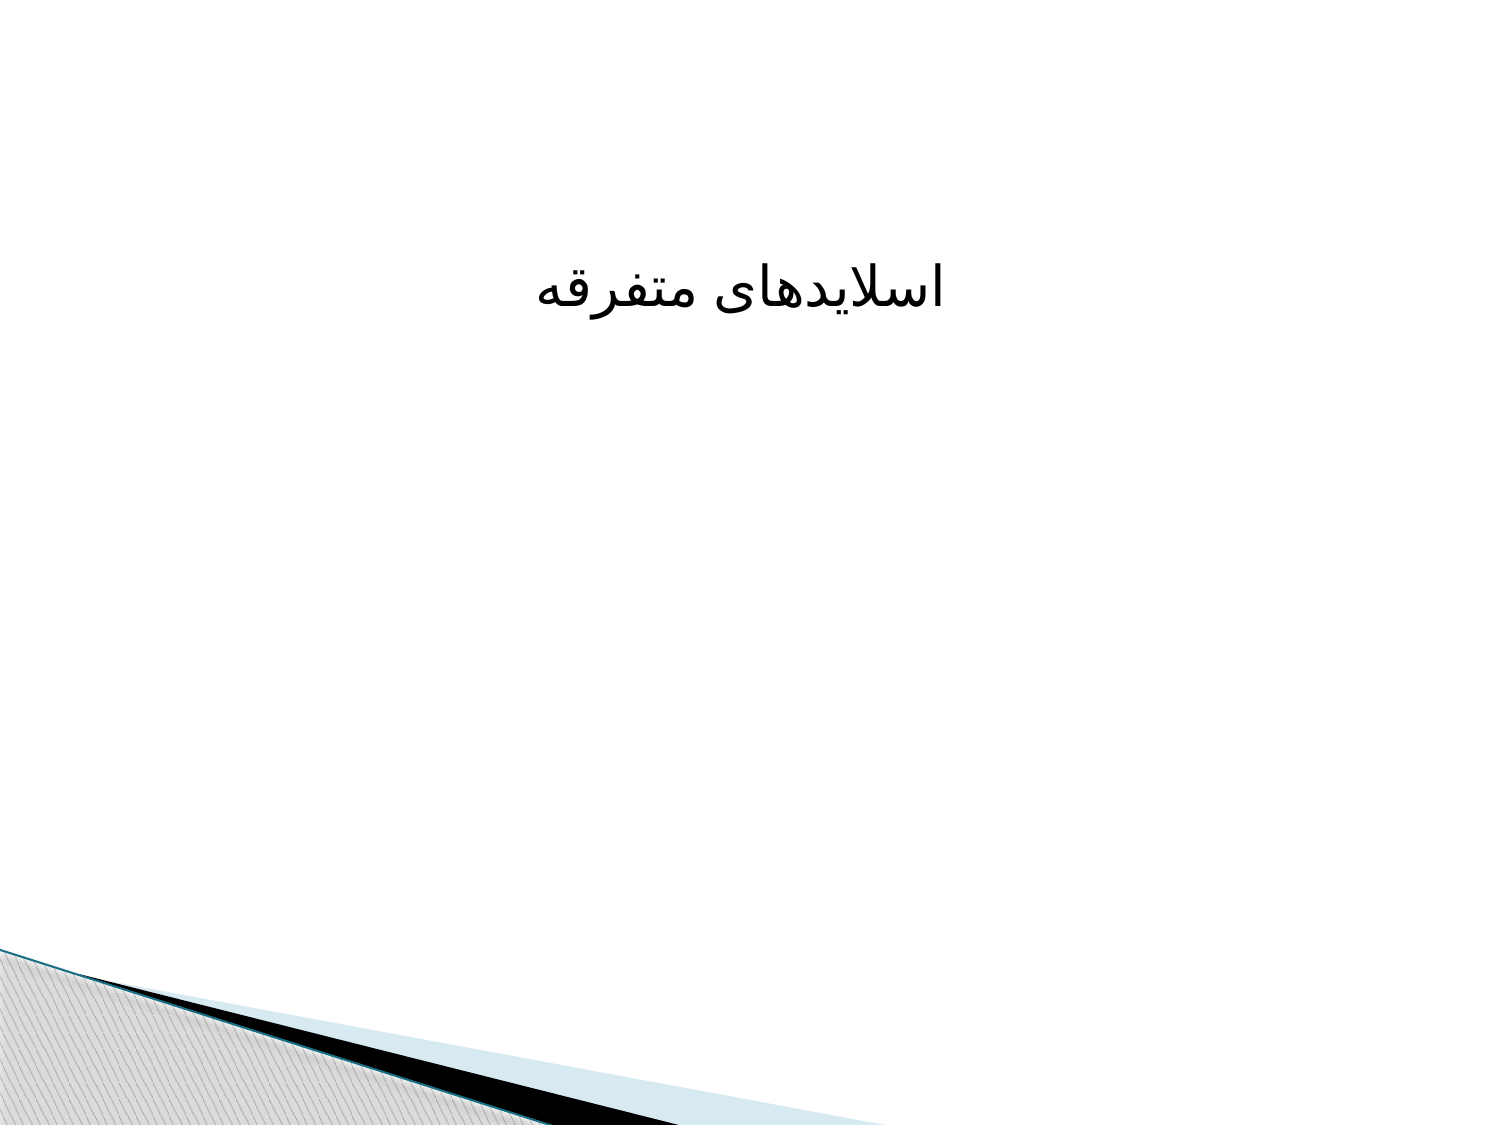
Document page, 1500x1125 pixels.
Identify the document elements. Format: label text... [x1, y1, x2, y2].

list اسلایدهای متفرقه [75, 243, 1425, 986]
